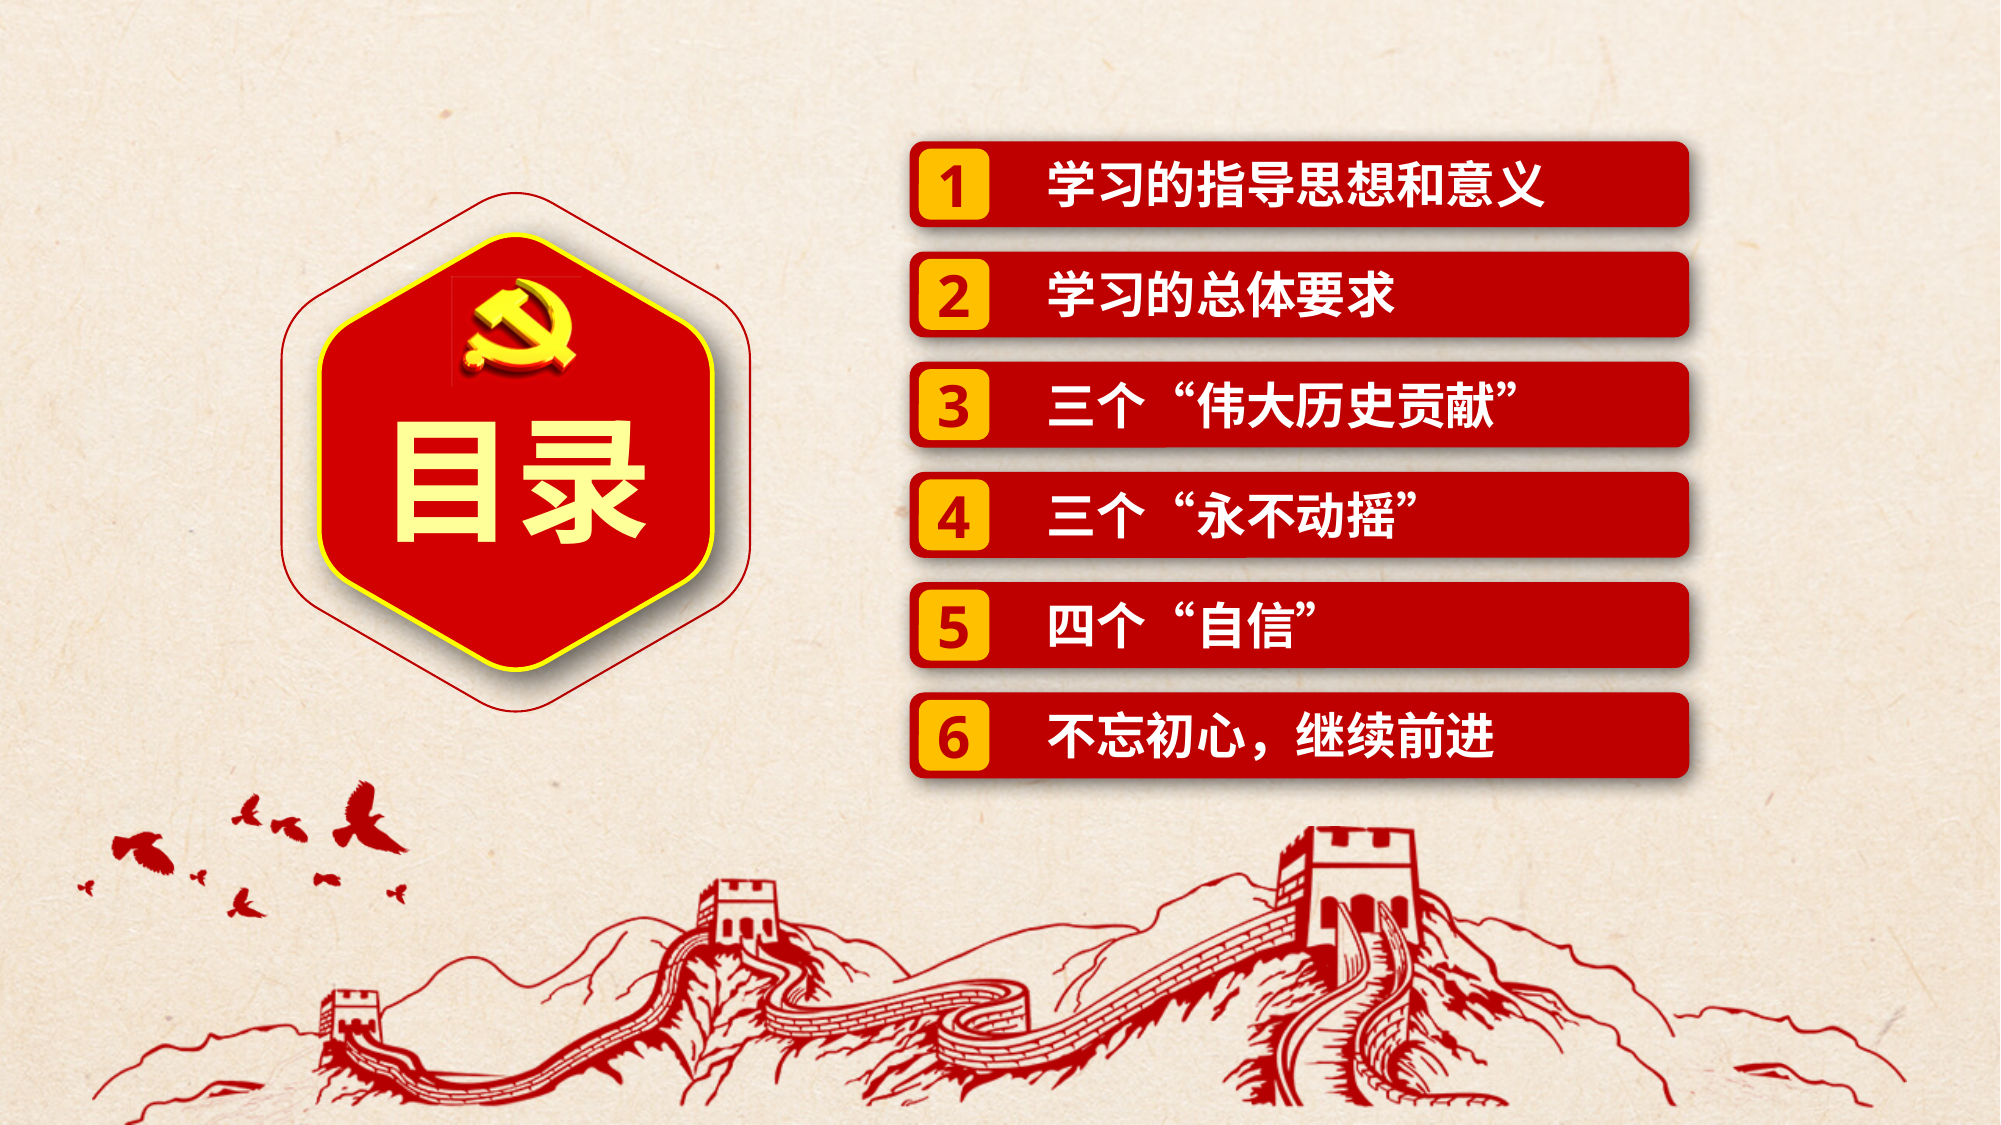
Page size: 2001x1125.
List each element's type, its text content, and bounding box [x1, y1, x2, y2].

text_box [909, 251, 1690, 338]
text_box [909, 582, 1690, 669]
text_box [909, 692, 1690, 779]
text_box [909, 361, 1690, 448]
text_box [909, 141, 1690, 228]
text_box [281, 193, 751, 712]
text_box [909, 471, 1690, 558]
text_box [330, 567, 702, 671]
text_box [318, 233, 714, 548]
text_box 目录 [320, 386, 711, 567]
picture [0, 0, 2001, 1125]
